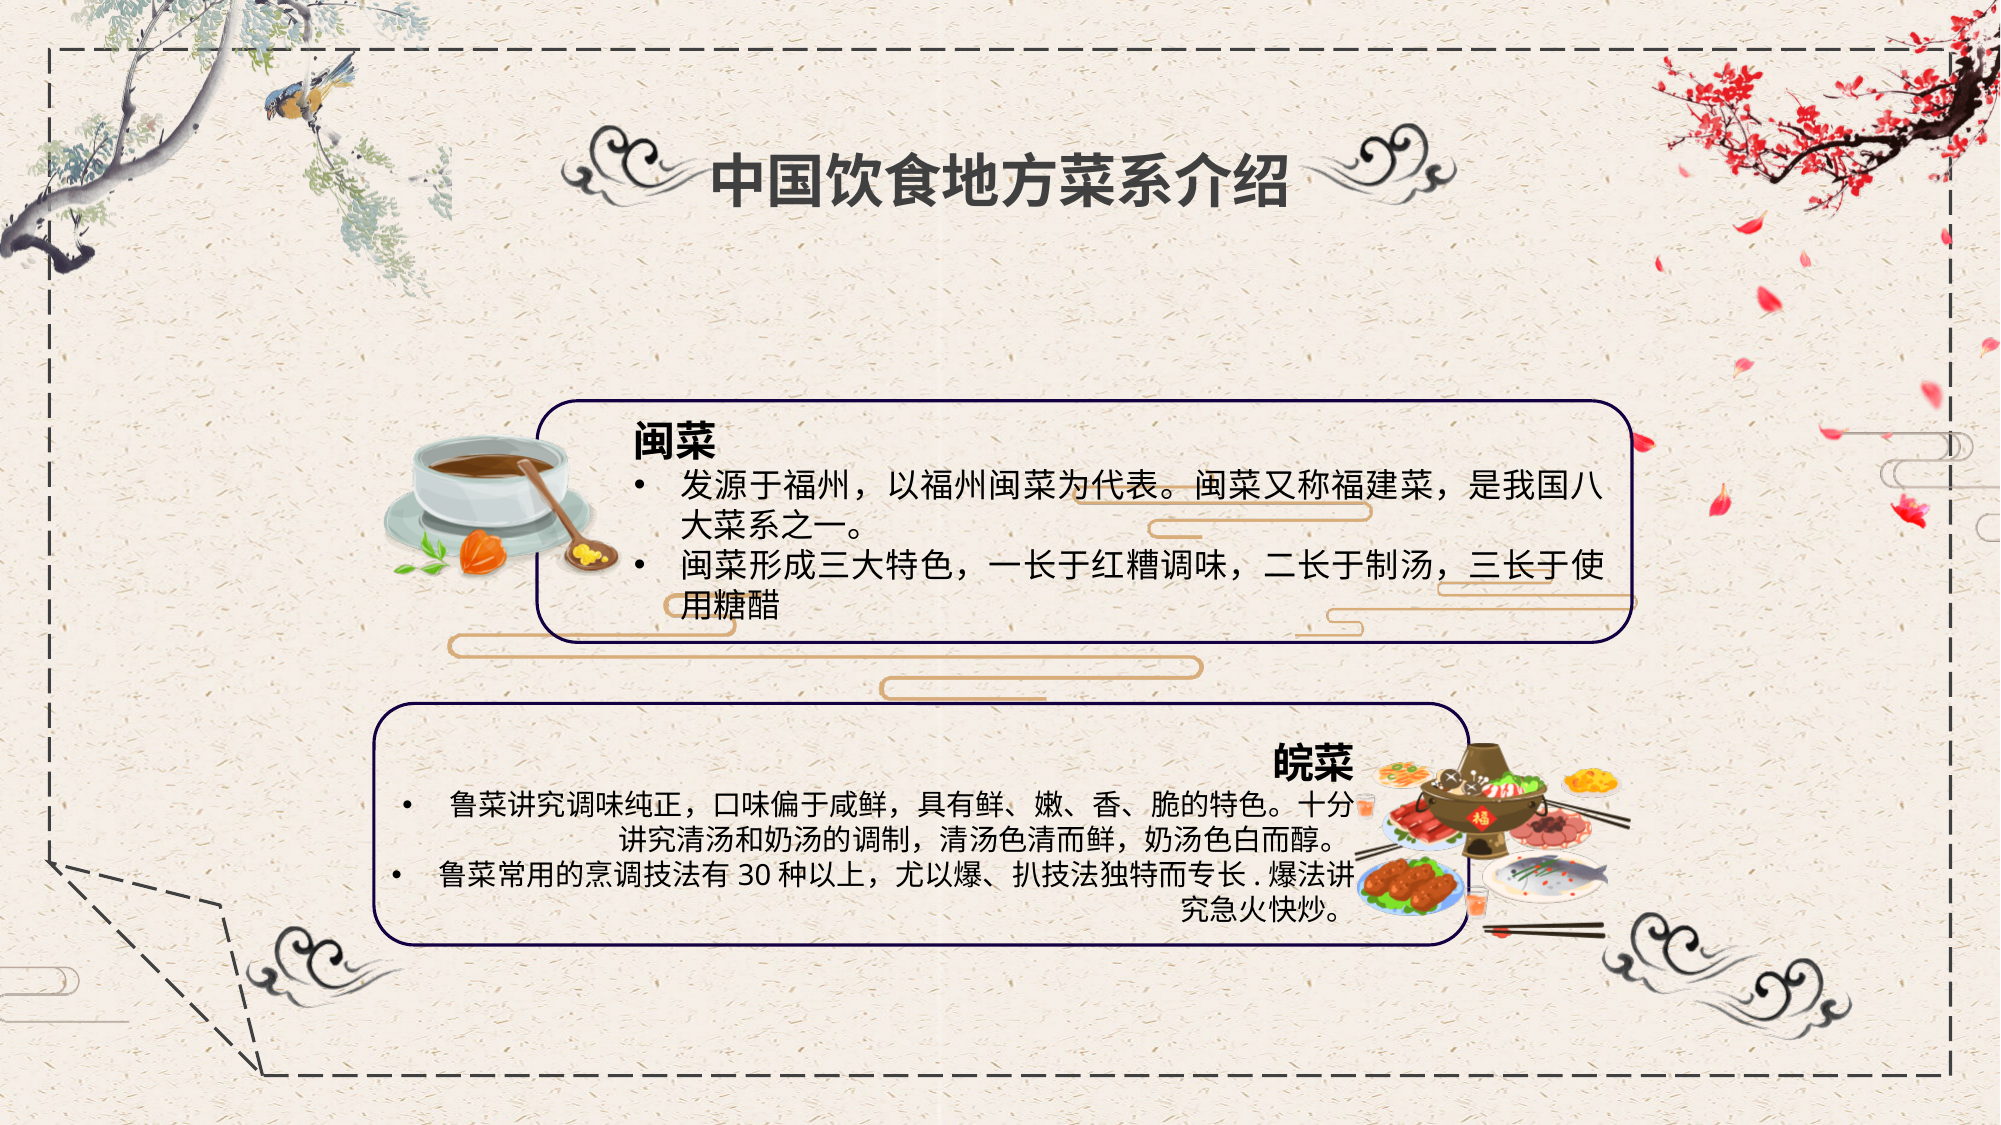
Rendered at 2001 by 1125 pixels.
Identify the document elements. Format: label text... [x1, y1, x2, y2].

text_box [597, 399, 1615, 416]
picture [0, 0, 2001, 1125]
text_box [385, 934, 1347, 947]
text_box 中国饮食地方菜系介绍 [693, 137, 1307, 222]
text_box [1344, 702, 1634, 974]
text_box 皖菜 鲁菜讲究调味纯正，口味偏于咸鲜，具有鲜、嫩、香、脆的特色。十分讲究清汤和奶汤的调制，清汤色清而鲜，奶汤色白而醇。 鲁菜常用的烹调技法有30种以上，尤以爆、扒技法独特而专长.爆法讲究急火快炒。 [370, 704, 1371, 934]
text_box 闽菜 发源于福州，以福州闽菜为代表。闽菜又称福建菜，是我国八大菜系之一。 闽菜形成三大特色，一长于红糟调味，二长于制汤，三长于使用糖醋 [619, 407, 1620, 632]
text_box [382, 398, 619, 617]
text_box [538, 411, 1634, 644]
